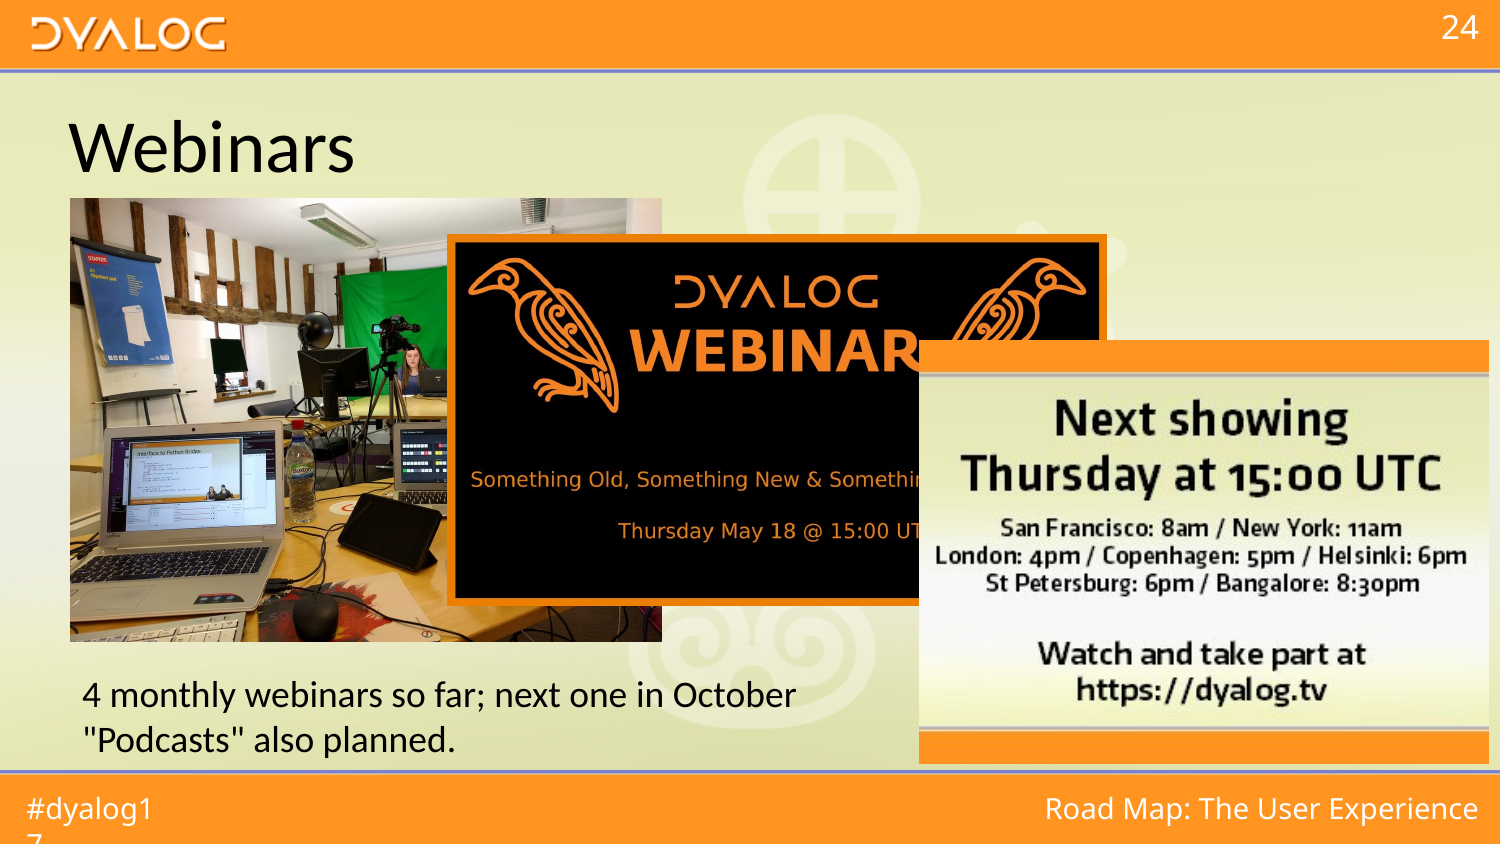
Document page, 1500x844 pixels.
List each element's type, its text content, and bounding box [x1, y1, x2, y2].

picture [0, 0, 1500, 844]
text_box 4 monthly webinars so far; next one in October "Podcasts" also planned. [67, 662, 813, 768]
title Webinars [53, 94, 1425, 192]
